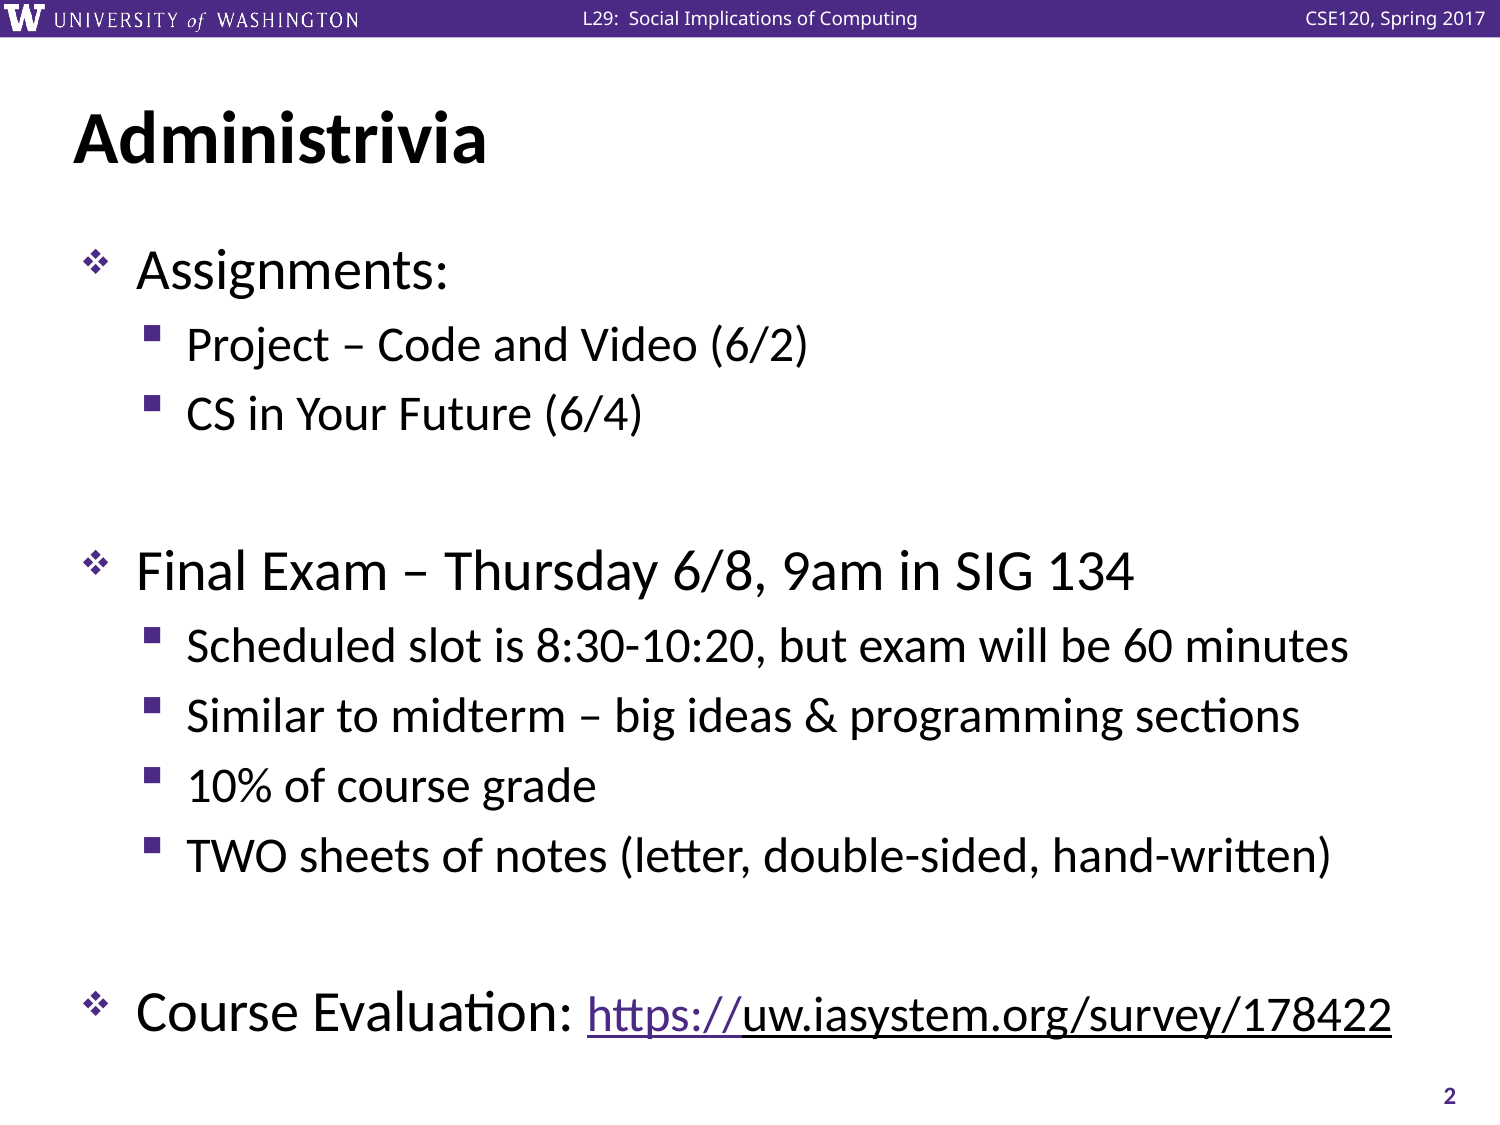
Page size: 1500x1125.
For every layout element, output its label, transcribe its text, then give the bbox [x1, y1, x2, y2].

slide_number 2 [1400, 1065, 1500, 1125]
title Administrivia [58, 71, 1438, 197]
list Assignments: Project – Code and Video (6/2) CS in Your Future (6/4) Final Exam – Thursday 6/8, 9am in SIG 134 Scheduled slot is 8:30-10:20, but exam will be 60 minutes Similar to midterm – big ideas & programming sections 10% of course grade TWO sheets of notes (letter, double-sided, hand-written) Course Evaluation: https://uw.iasystem.org/survey/178422 [64, 223, 1438, 1040]
picture [4, 4, 358, 32]
